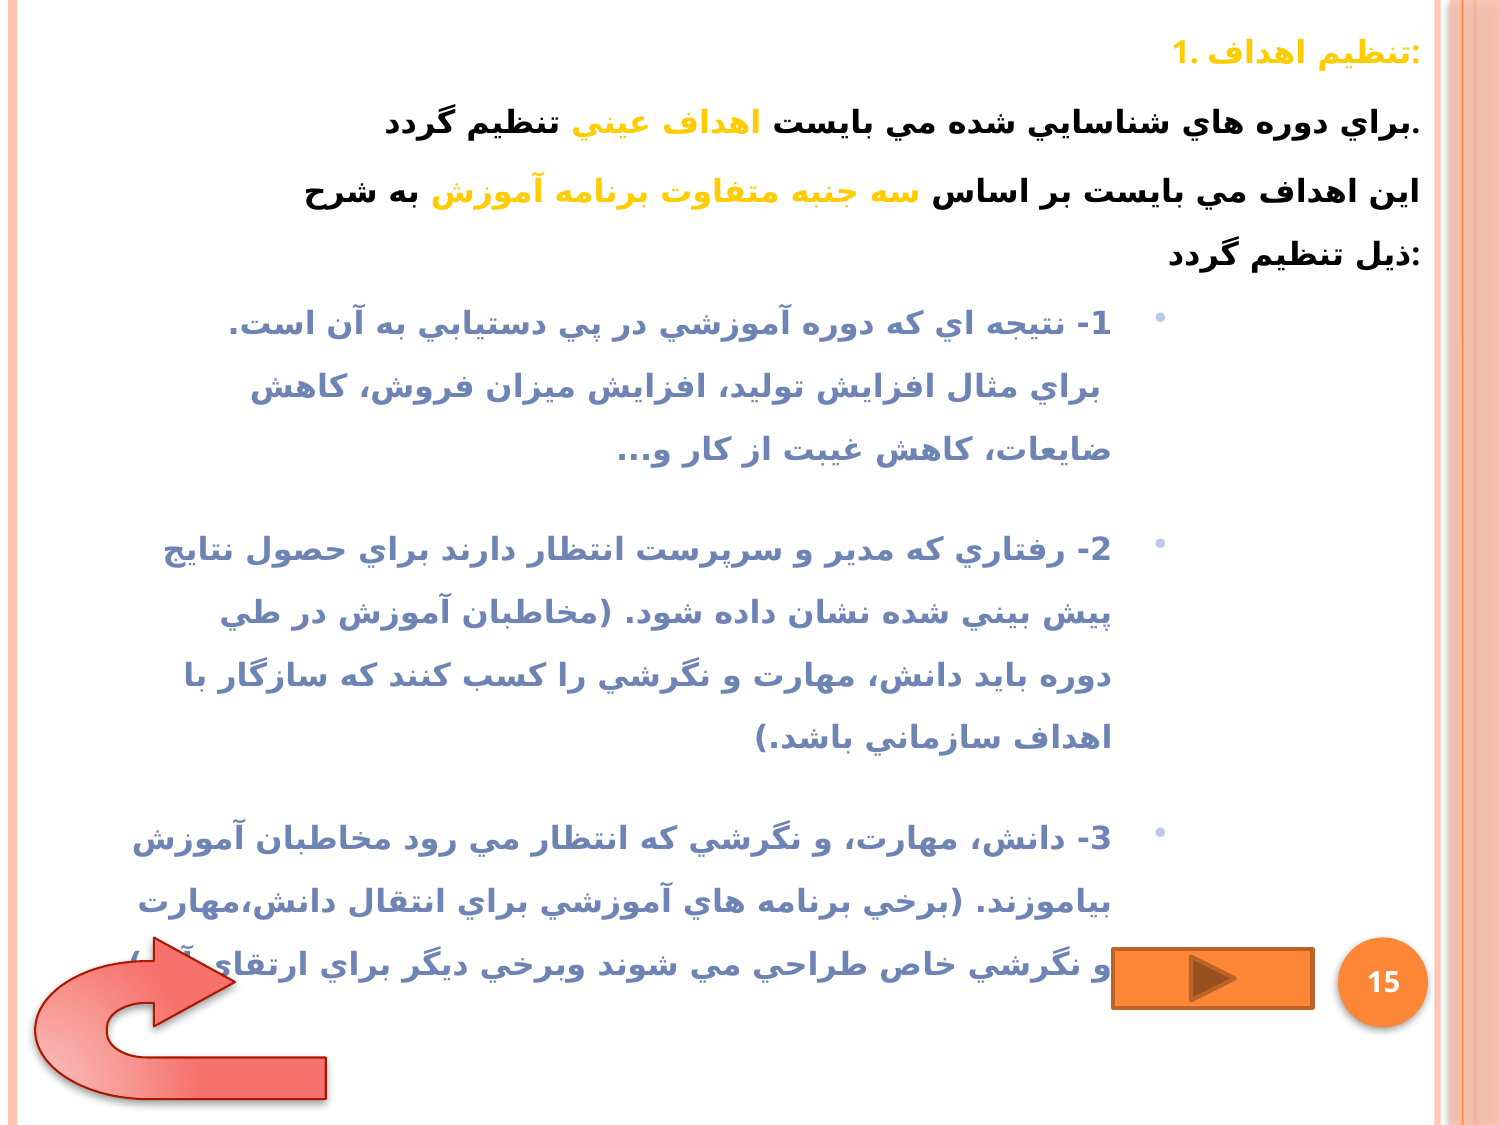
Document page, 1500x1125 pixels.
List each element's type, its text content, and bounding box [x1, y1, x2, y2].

text_box [34, 936, 327, 1101]
list 1. تنظيم اهداف: براي دوره هاي شناسايي شده مي بايست اهداف عيني تنظيم گردد. اين اهداف مي بايست بر اساس سه جنبه متفاوت برنامه آموزش به شرح ذيل تنظيم گردد: 1- نتيجه اي که دوره آموزشي در پي دستيابي به آن است. براي مثال افزايش توليد، افزايش ميزان فروش، کاهش ضايعات، کاهش غيبت از کار و... 2- رفتاري که مدير و سرپرست انتظار دارند براي حصول نتايج پيش بيني شده نشان داده شود. (مخاطبان آموزش در طي دوره بايد دانش، مهارت و نگرشي را کسب کنند که سازگار با اهداف سازماني باشد.) 3- دانش، مهارت، و نگرشي که انتظار مي رود مخاطبان آموزش بياموزند. (برخي برنامه هاي آموزشي براي انتقال دانش،مهارت و نگرشي خاص طراحي مي شوند وبرخي ديگر براي ارتقاي آن.) [112, 0, 1436, 1064]
text_box [1111, 947, 1315, 1010]
slide_number 15 [1333, 940, 1434, 1027]
